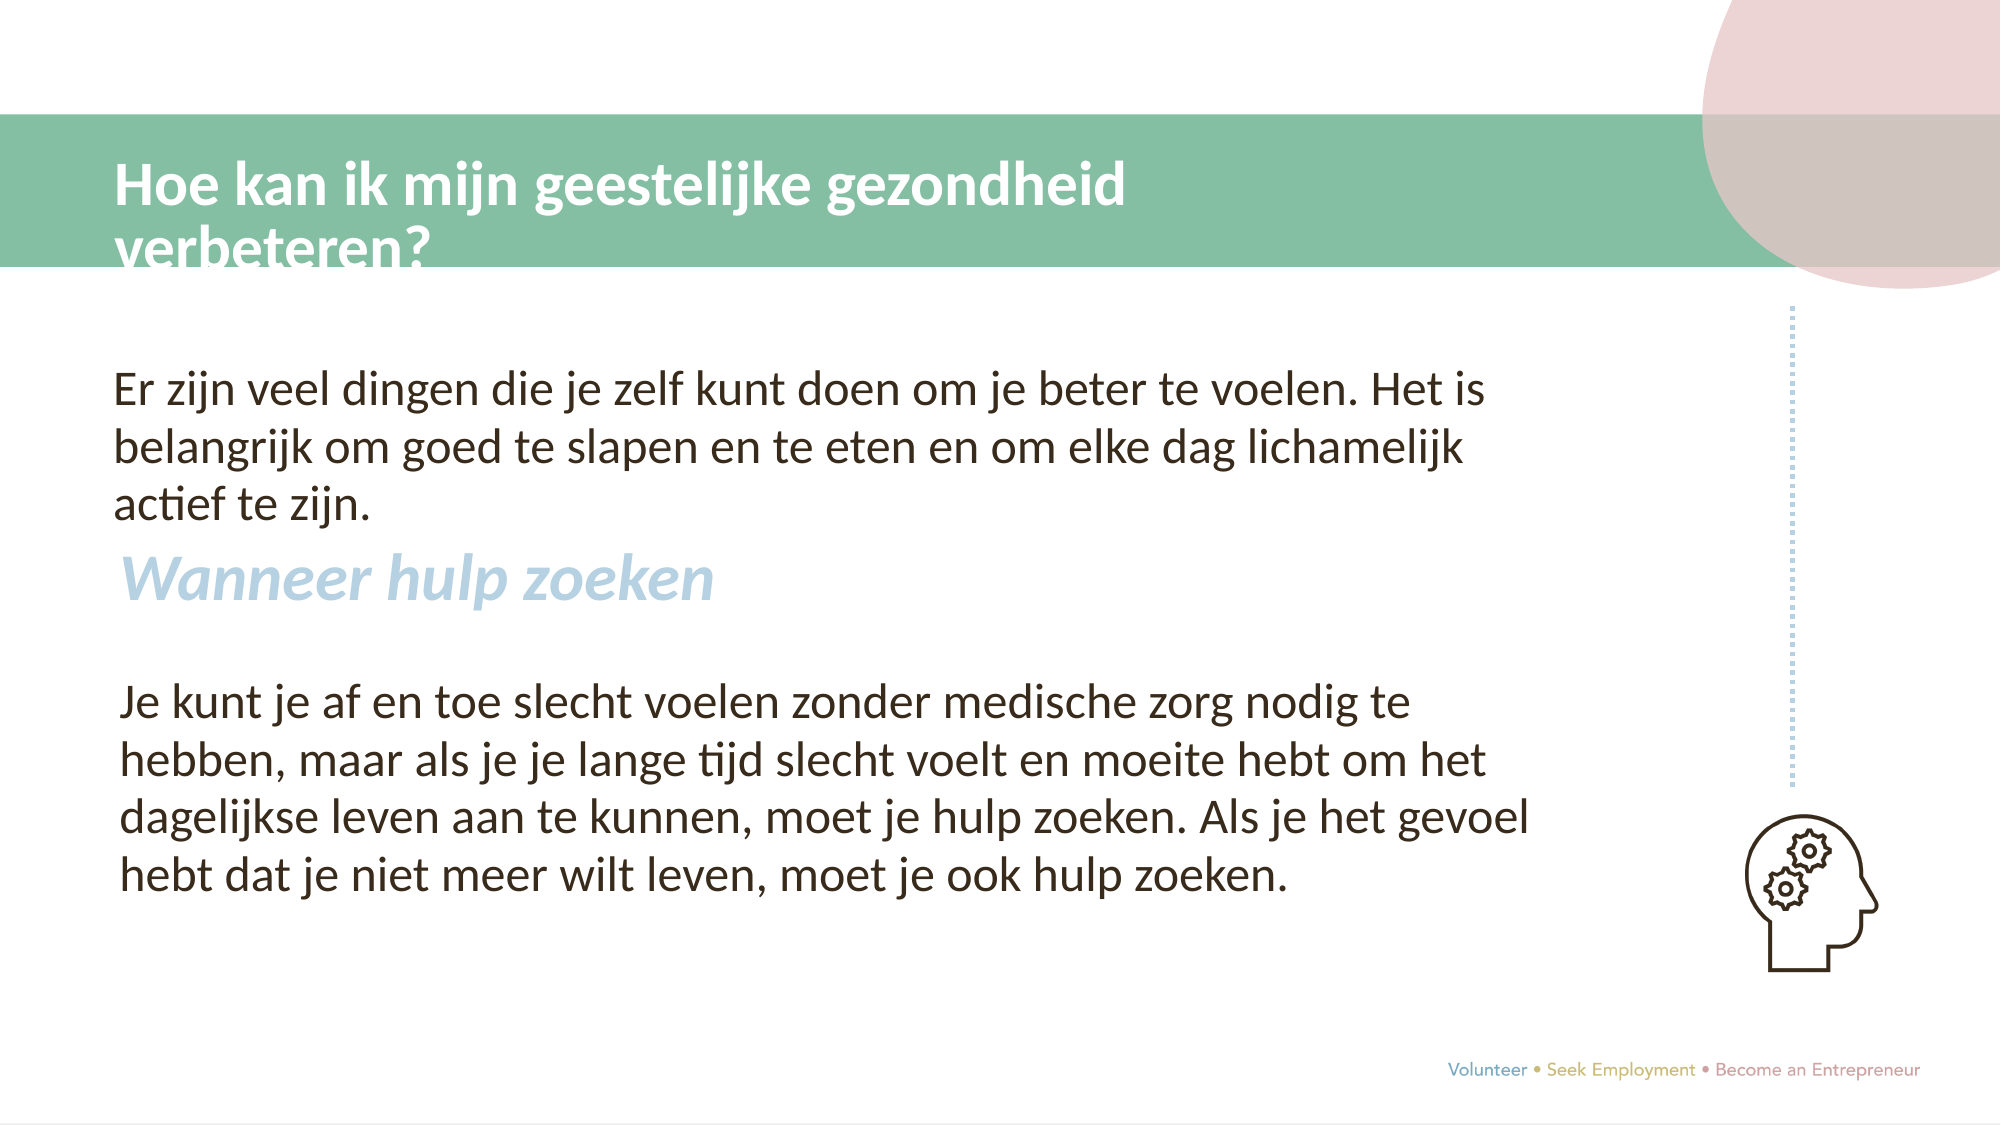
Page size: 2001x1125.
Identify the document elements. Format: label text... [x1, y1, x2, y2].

picture [1717, 803, 1906, 992]
text_box Wanneer hulp zoeken Je kunt je af en toe slecht voelen zonder medische zorg nodig te hebben, maar als je je lange tijd slecht voelt en moeite hebt om het dagelijkse leven aan te kunnen, moet je hulp zoeken. Als je het gevoel hebt dat je niet meer wilt leven, moet je ook hulp zoeken. [104, 549, 1587, 1008]
text_box [1702, 0, 2000, 289]
text_box Hoe kan ik mijn geestelijke gezondheid verbeteren? [99, 147, 1312, 290]
text_box [0, 113, 1797, 268]
text_box Er zijn veel dingen die je zelf kunt doen om je beter te voelen. Het is belangrijk om goed te slapen en te eten en om elke dag lichamelijk actief te zijn. [98, 350, 1581, 975]
picture [1418, 1046, 1971, 1103]
